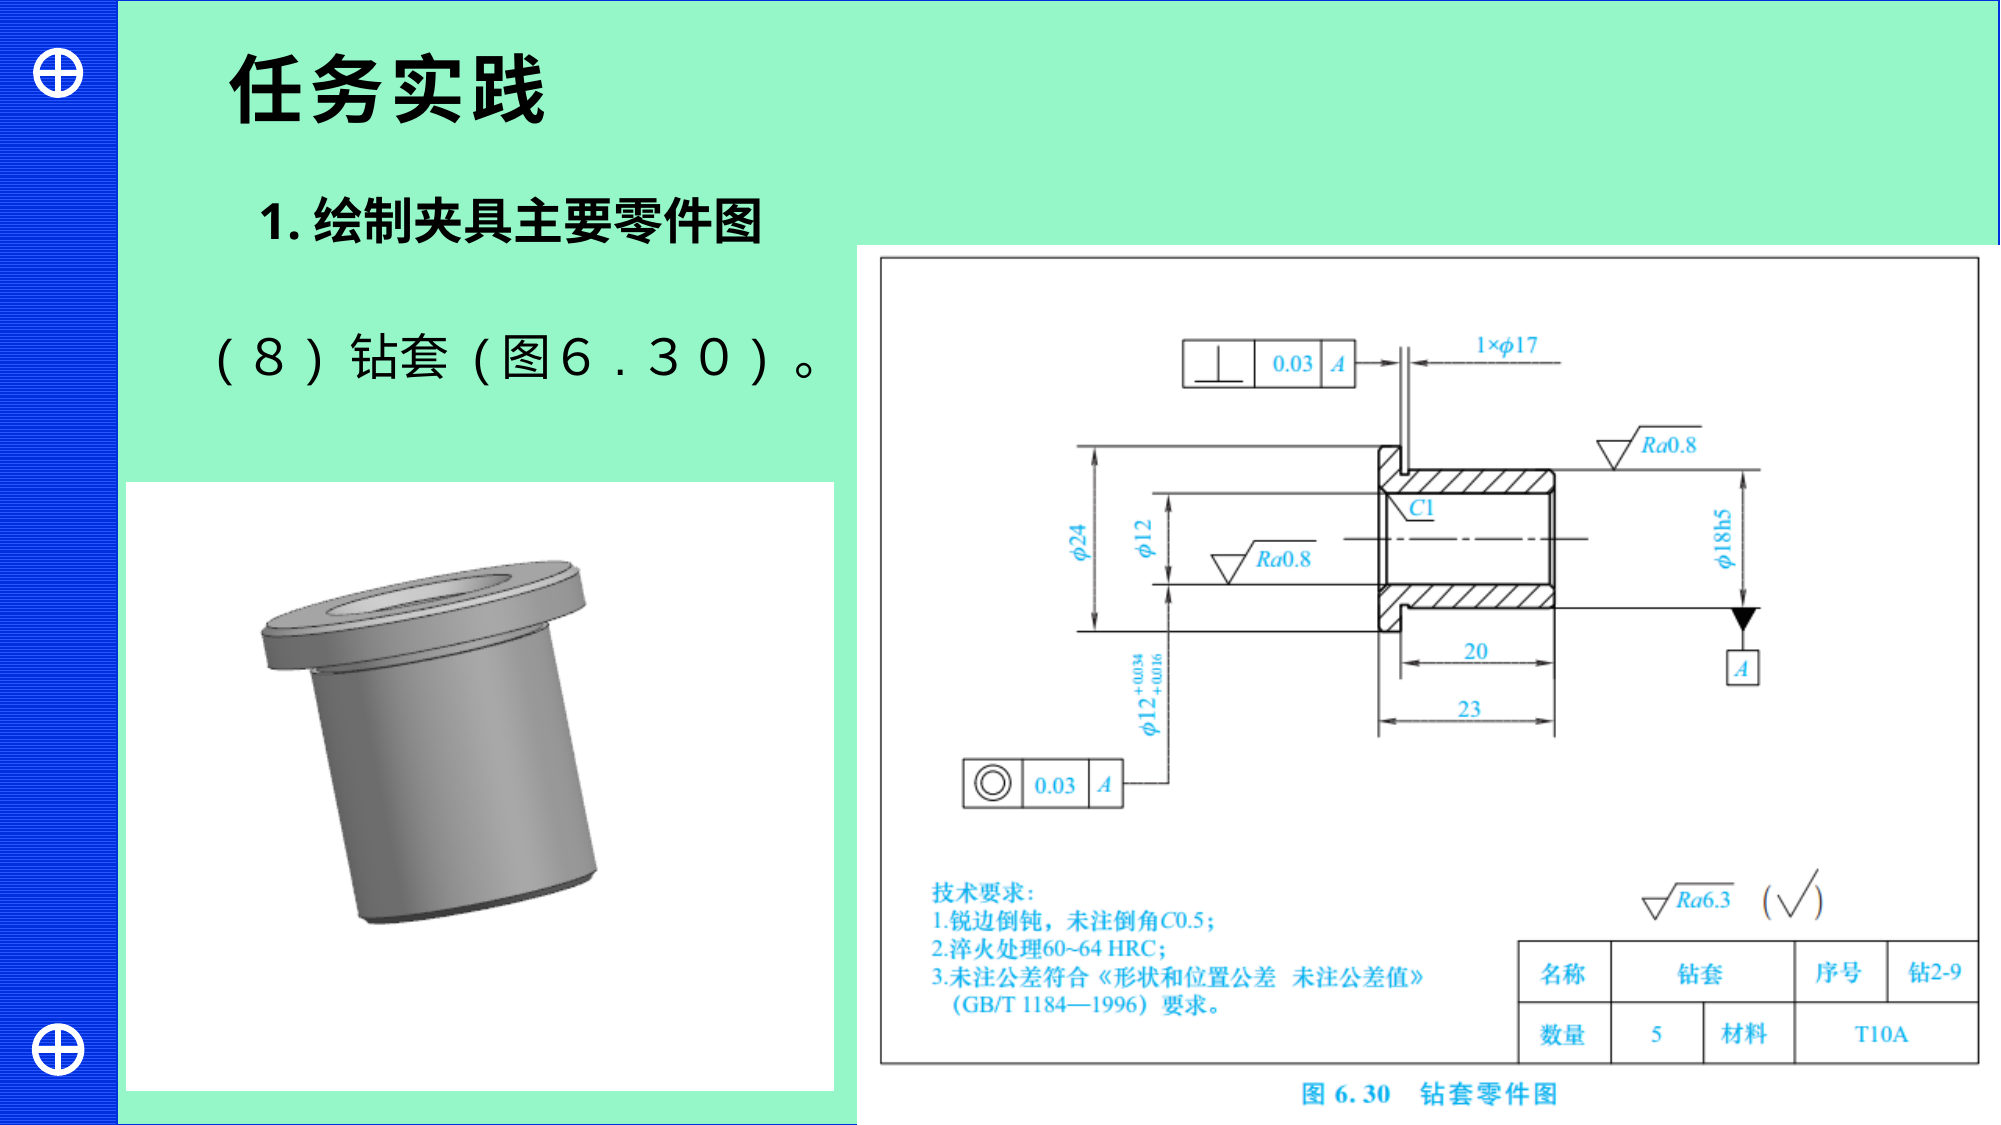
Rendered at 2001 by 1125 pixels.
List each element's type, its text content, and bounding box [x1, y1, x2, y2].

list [126, 482, 834, 1091]
text_box (８) 钻套 (图６.３０) 。 [126, 287, 857, 428]
text_box 1.绘制夹具主要零件图 [243, 182, 1244, 258]
picture [857, 245, 2000, 1125]
text_box 任务实践 [126, 18, 1414, 140]
